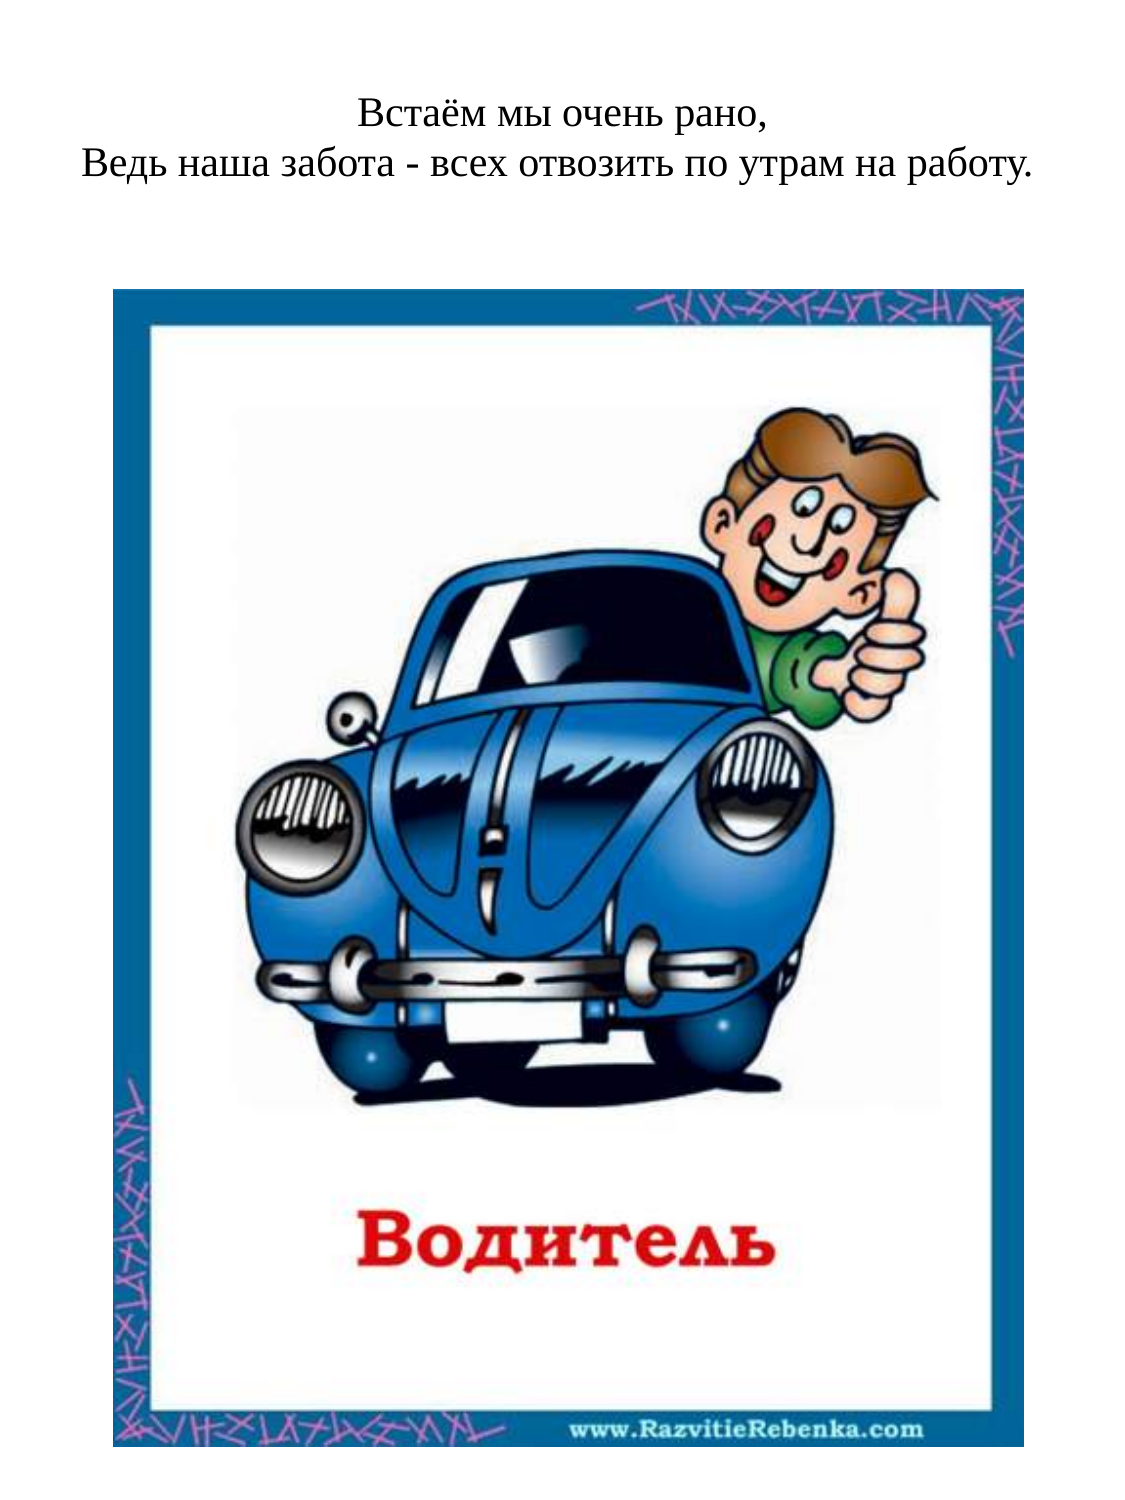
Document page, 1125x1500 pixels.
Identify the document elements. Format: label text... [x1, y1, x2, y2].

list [113, 288, 1024, 1448]
title Встаём мы очень рано, Ведь наша забота - всех отвозить по утрам на работу. [56, 60, 1069, 310]
